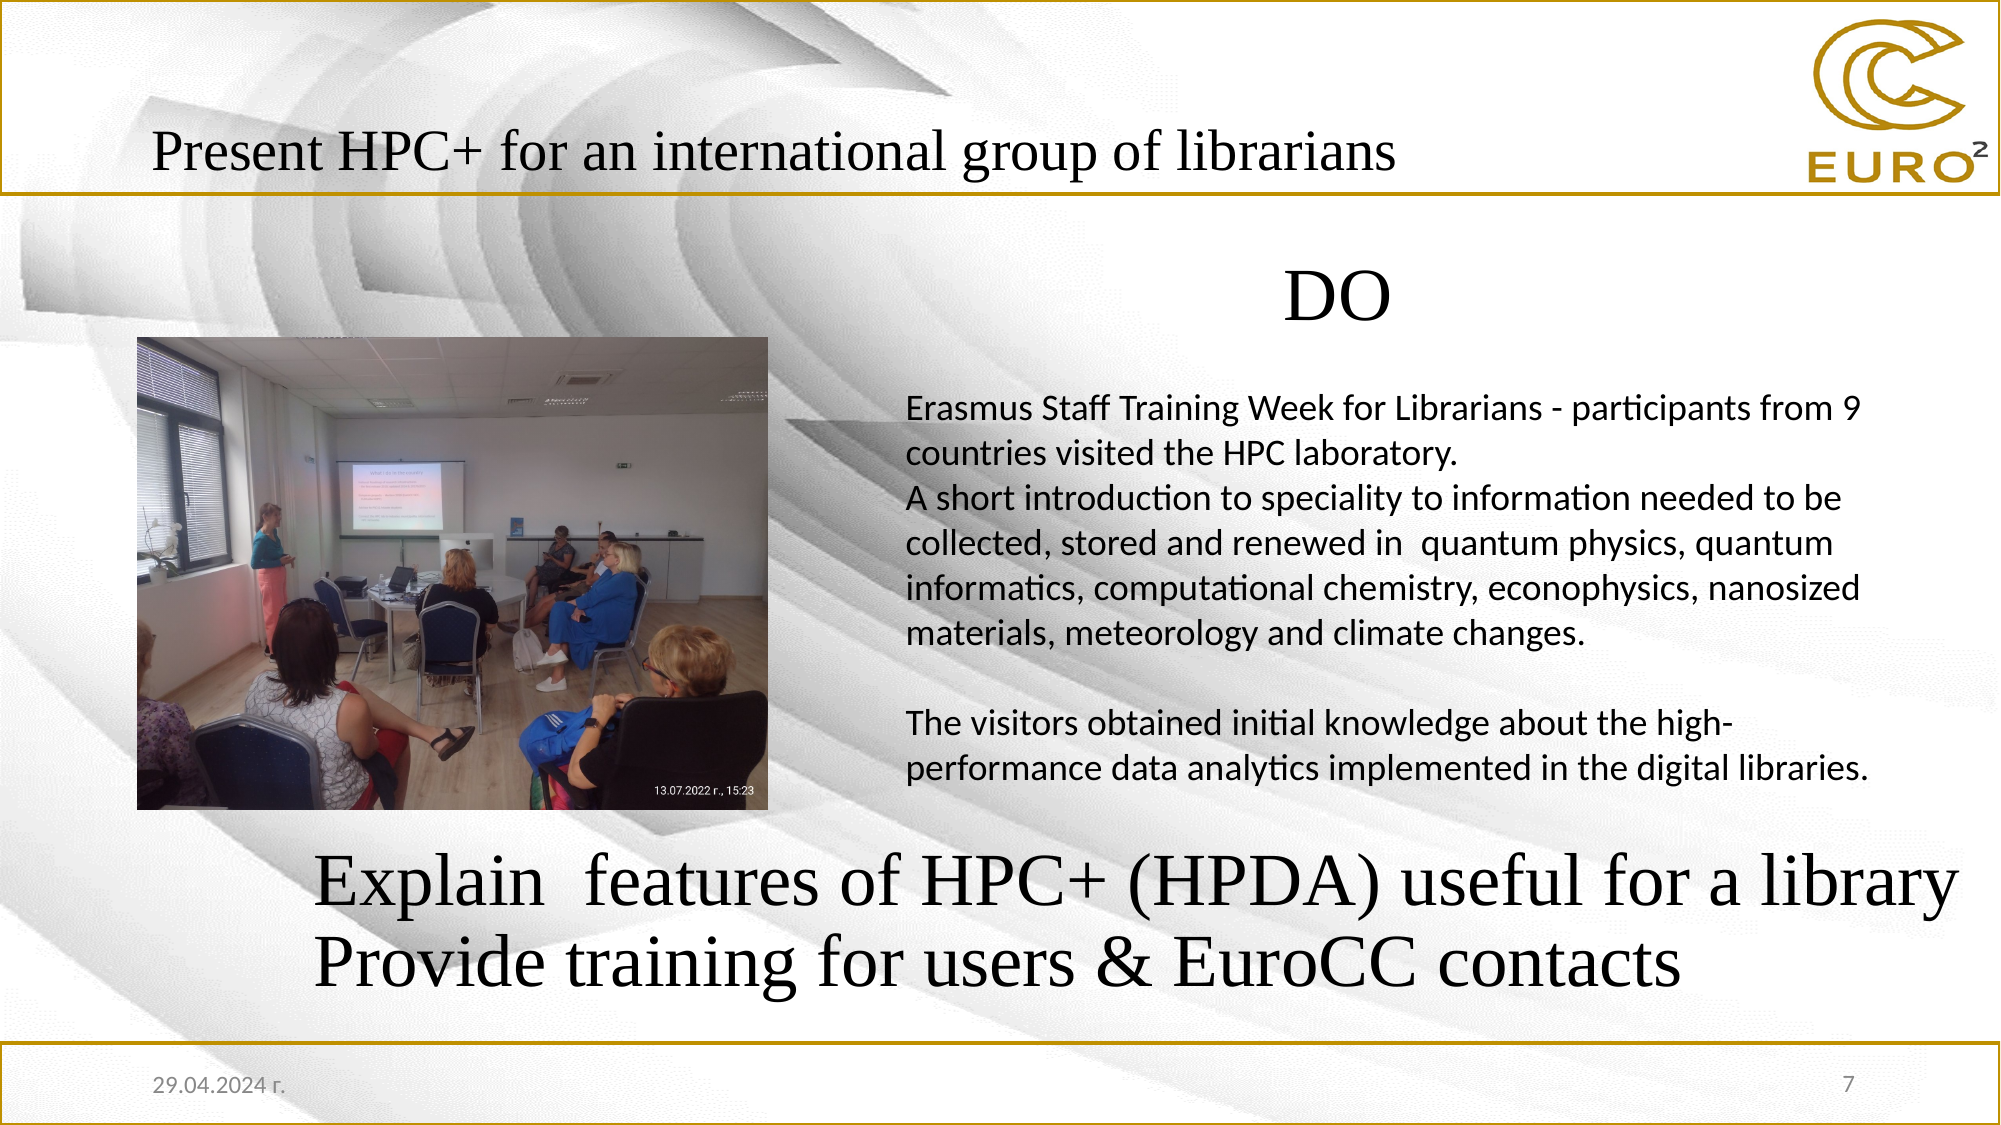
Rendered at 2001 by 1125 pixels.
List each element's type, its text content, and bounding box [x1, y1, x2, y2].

text_box DO [1276, 248, 1457, 344]
text_box Explain features of HPC+ (HPDA) useful for a library Provide training for users & EuroCC contacts [305, 833, 2000, 1011]
slide_number 7 [1832, 1062, 1863, 1104]
text_box 29.04.2024 г. [144, 1061, 580, 1107]
picture [0, 196, 2001, 1041]
picture [2, 2, 1998, 192]
title Present HPC+ for an international group of librarians [137, 74, 1414, 192]
picture [2, 1045, 1998, 1123]
text_box Erasmus Staff Training Week for Librarians - participants from 9 countries visited the HPC laboratory. A short introduction to speciality to information needed to be collected, stored and renewed in quantum physics, quantum informatics, computational chemistry, econophysics, nanosized materials, meteorology and climate changes. The visitors obtained initial knowledge about the high-performance data analytics implemented in the digital libraries. [890, 375, 1891, 796]
